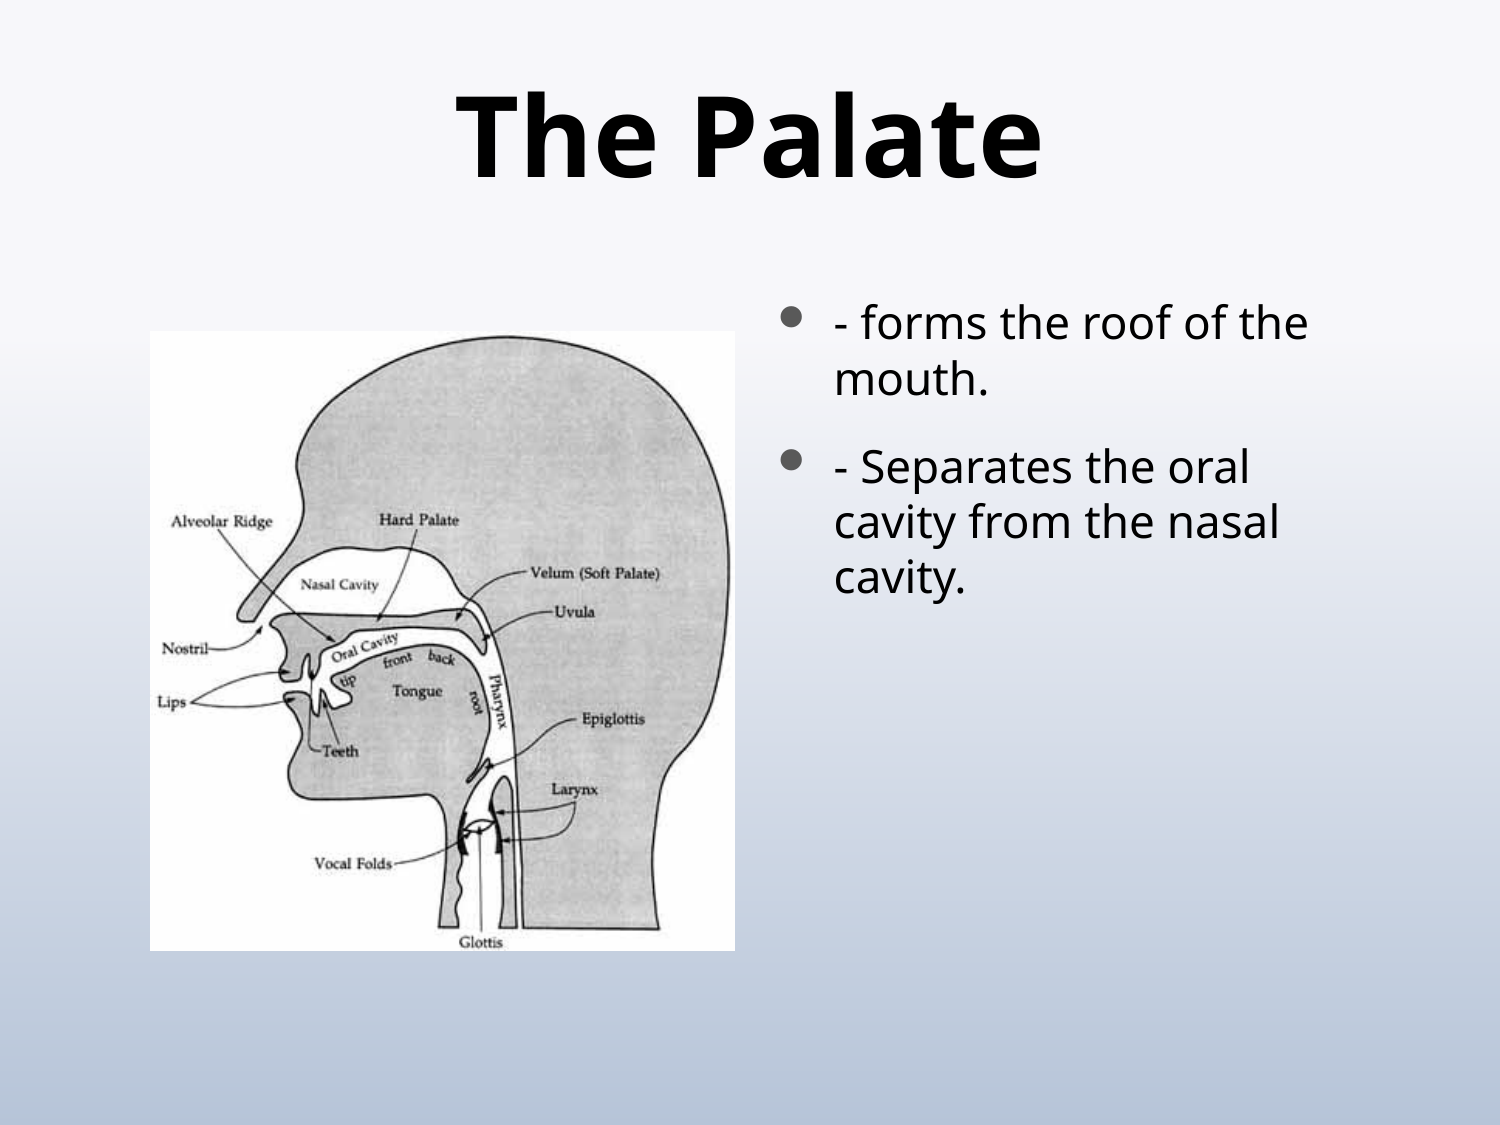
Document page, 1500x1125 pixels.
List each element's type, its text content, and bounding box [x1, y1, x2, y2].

list - forms the roof of the mouth. - Separates the oral cavity from the nasal cavity. [762, 286, 1348, 995]
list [148, 284, 737, 997]
title The Palate [150, 37, 1350, 245]
